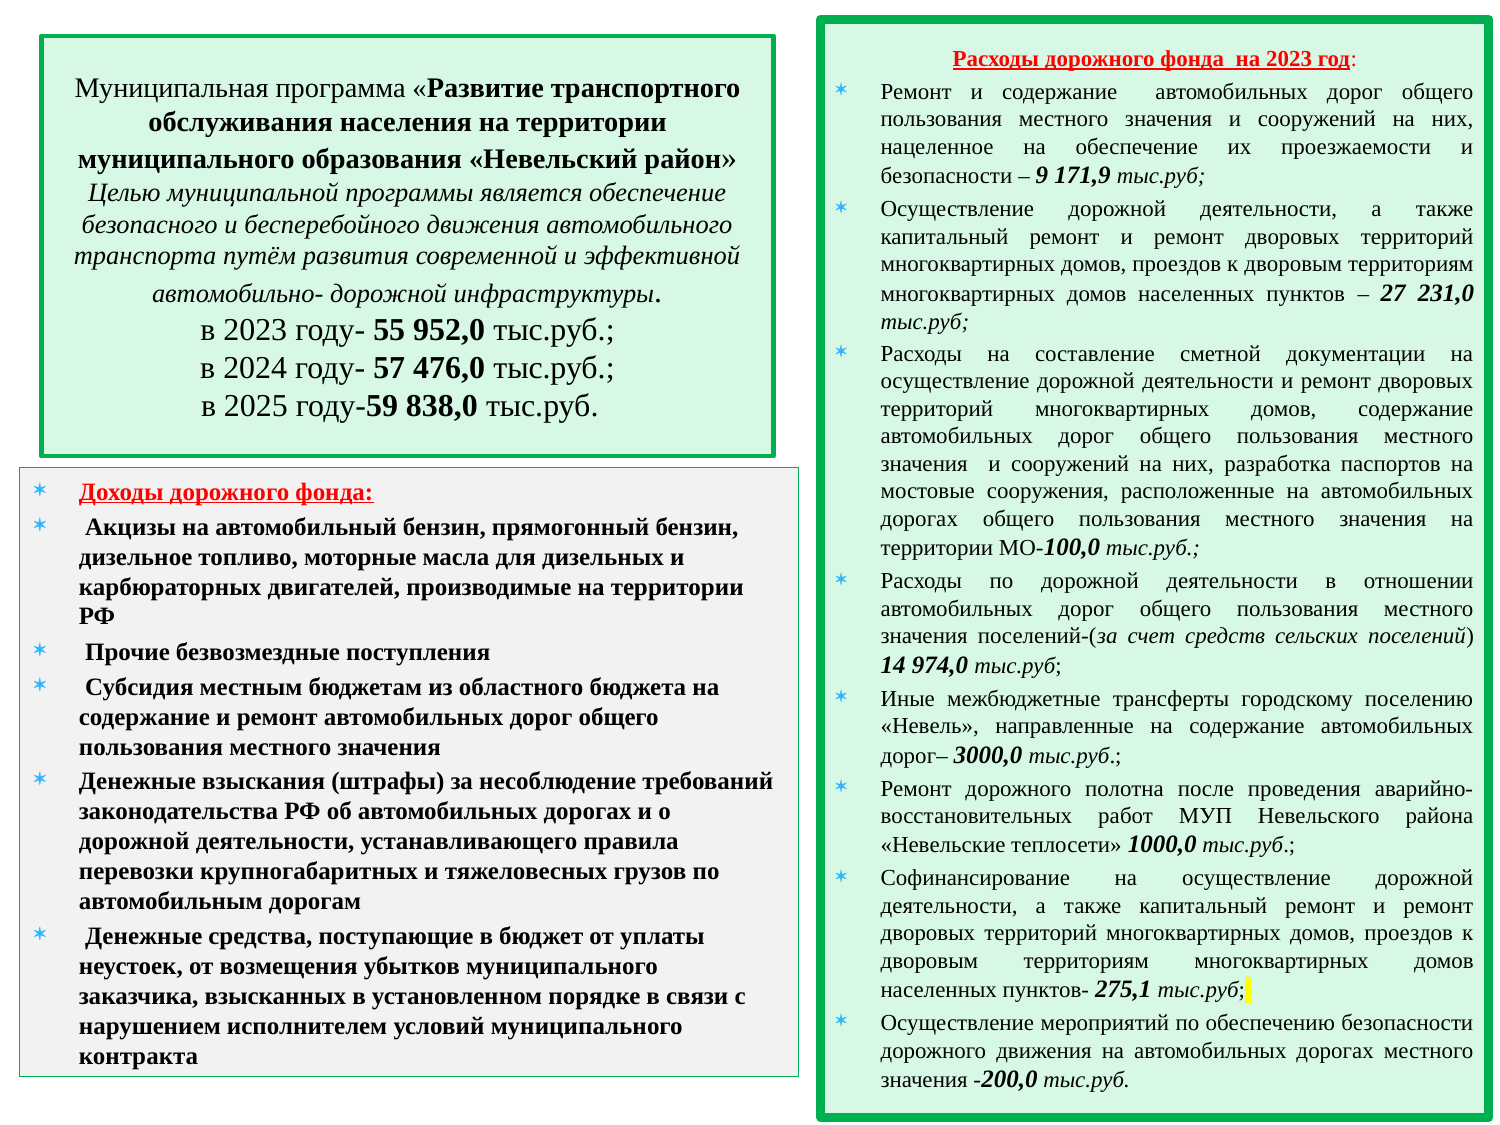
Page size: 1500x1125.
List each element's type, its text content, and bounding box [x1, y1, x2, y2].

text_box Расходы дорожного фонда на 2023 год: Ремонт и содержание автомобильных дорог общего пользования местного значения и сооружений на них, нацеленное на обеспечение их проезжаемости и безопасности – 9 171,9 тыс.руб; Осуществление дорожной деятельности, а также капитальный ремонт и ремонт дворовых территорий многоквартирных домов, проездов к дворовым территориям многоквартирных домов населенных пунктов – 27 231,0 тыс.руб; Расходы на составление сметной документации на осуществление дорожной деятельности и ремонт дворовых территорий многоквартирных домов, содержание автомобильных дорог общего пользования местного значения и сооружений на них, разработка паспортов на мостовые сооружения, расположенные на автомобильных дорогах общего пользования местного значения на территории МО-100,0 тыс.руб.; Расходы по дорожной деятельности в отношении автомобильных дорог общего пользования местного значения поселений-(за счет средств сельских поселений) 14 974,0 тыс.руб; Иные межбюджетные трансферты городскому поселению «Невель», направленные на содержание автомобильных дорог– 3000,0 тыс.руб.; Ремонт дорожного полотна после проведения аварийно-восстановительных работ МУП Невельского района «Невельские теплосети» 1000,0 тыс.руб.; Софинансирование на осуществление дорожной деятельности, а также капитальный ремонт и ремонт дворовых территорий многоквартирных домов, проездов к дворовым территориям многоквартирных домов населенных пунктов- 275,1 тыс.руб; Осуществление мероприятий по обеспечению безопасности дорожного движения на автомобильных дорогах местного значения -200,0 тыс.руб. [816, 15, 1493, 1122]
title Муниципальная программа «Развитие транспортного обслуживания населения на территории муниципального образования «Невельский район» Целью муниципальной программы является обеспечение безопасного и бесперебойного движения автомобильного транспорта путём развития современной и эффективной автомобильно- дорожной инфраструктуры. в 2023 году- 55 952,0 тыс.руб.; в 2024 году- 57 476,0 тыс.руб.; в 2025 году-59 838,0 тыс.руб. [41, 35, 774, 457]
text_box Доходы дорожного фонда: Акцизы на автомобильный бензин, прямогонный бензин, дизельное топливо, моторные масла для дизельных и карбюраторных двигателей, производимые на территории РФ Прочие безвозмездные поступления Субсидия местным бюджетам из областного бюджета на содержание и ремонт автомобильных дорог общего пользования местного значения Денежные взыскания (штрафы) за несоблюдение требований законодательства РФ об автомобильных дорогах и о дорожной деятельности, устанавливающего правила перевозки крупногабаритных и тяжеловесных грузов по автомобильным дорогам Денежные средства, поступающие в бюджет от уплаты неустоек, от возмещения убытков муниципального заказчика, взысканных в установленном порядке в связи с нарушением исполнителем условий муниципального контракта [19, 467, 799, 1077]
